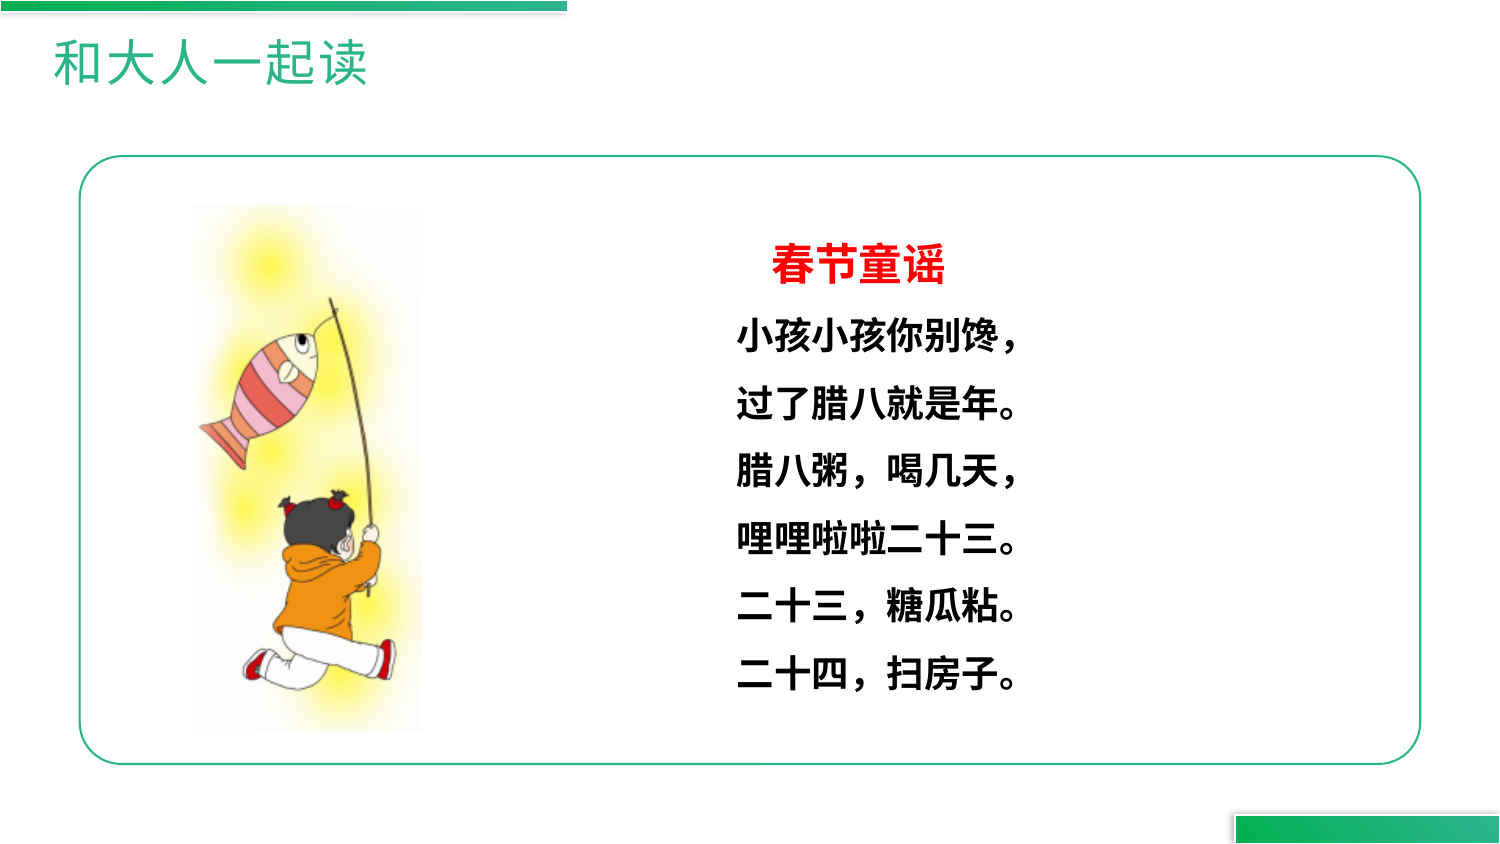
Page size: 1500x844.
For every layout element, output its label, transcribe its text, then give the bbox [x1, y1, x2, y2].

list 和大人一起读 [41, 32, 492, 94]
text_box 春节童谣 小孩小孩你别馋， 过了腊八就是年。 腊八粥，喝几天， 哩哩啦啦二十三。 二十三，糖瓜粘。 二十四，扫房子。 [725, 205, 1104, 701]
picture [193, 205, 422, 732]
